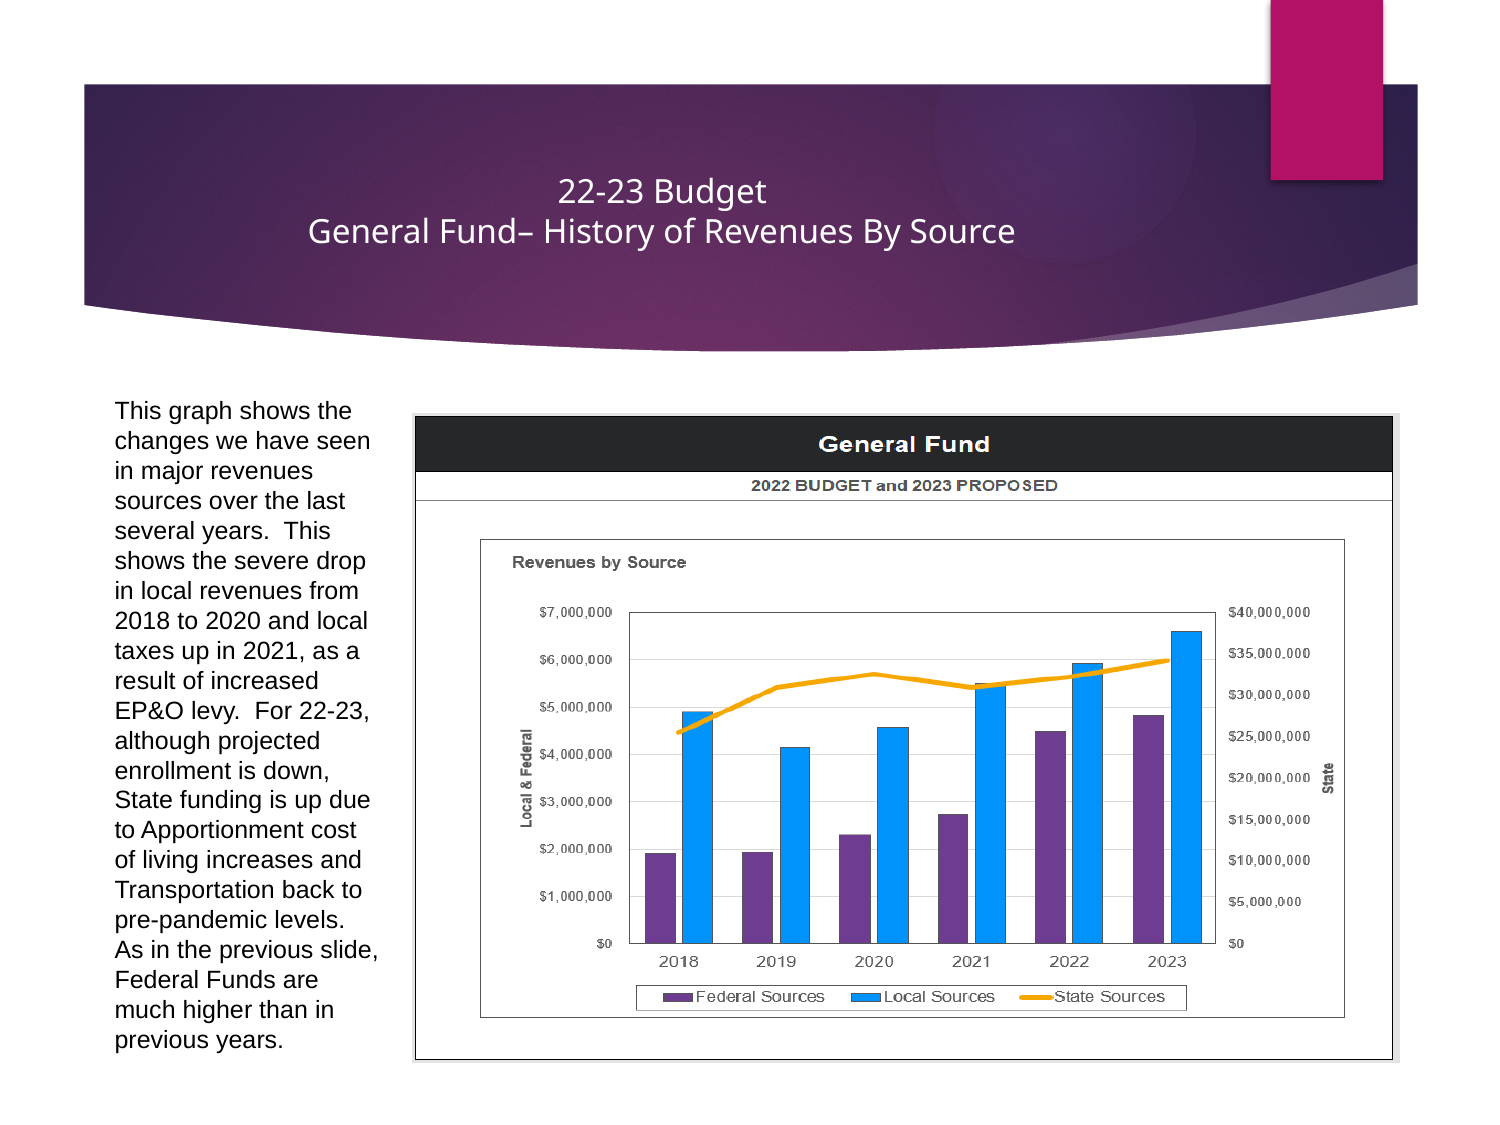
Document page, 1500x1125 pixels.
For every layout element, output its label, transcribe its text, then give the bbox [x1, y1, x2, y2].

title 22-23 Budget General Fund– History of Revenues By Source [142, 152, 1183, 269]
text_box This graph shows the changes we have seen in major revenues sources over the last several years. This shows the severe drop in local revenues from 2018 to 2020 and local taxes up in 2021, as a result of increased EP&O levy. For 22-23, although projected enrollment is down, State funding is up due to Apportionment cost of living increases and Transportation back to pre-pandemic levels. As in the previous slide, Federal Funds are much higher than in previous years. [99, 387, 400, 1061]
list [412, 413, 1401, 1063]
